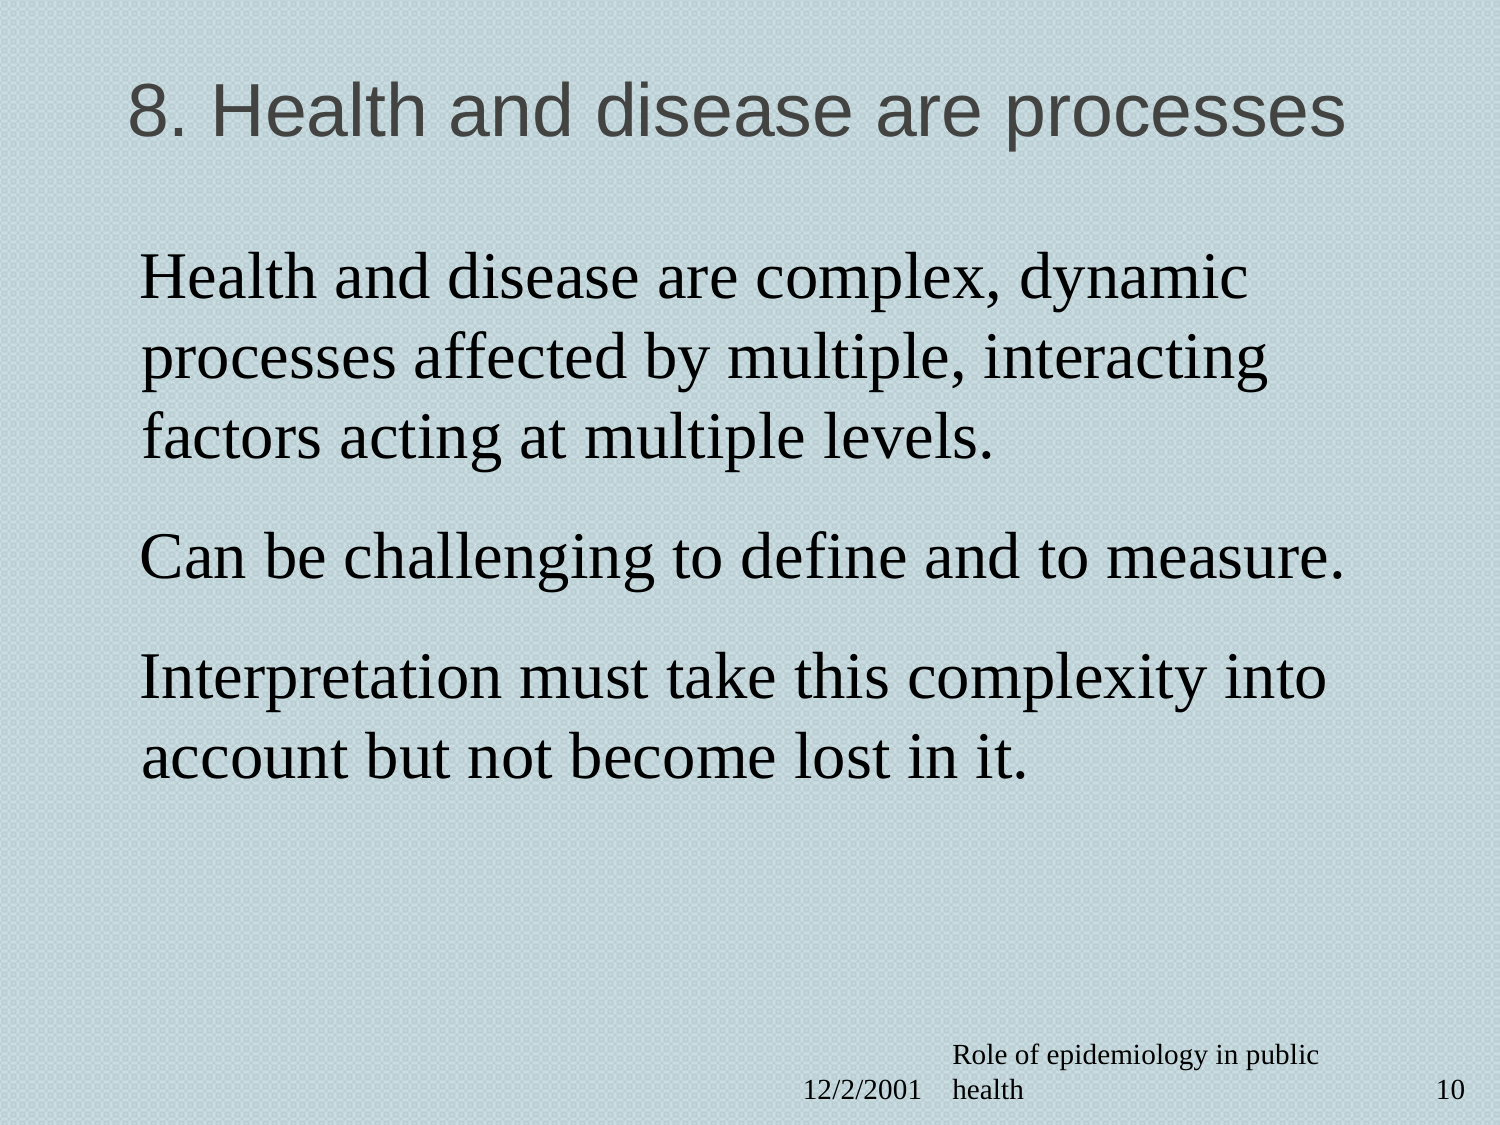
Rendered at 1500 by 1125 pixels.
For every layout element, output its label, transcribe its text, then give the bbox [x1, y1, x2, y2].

footer Role of epidemiology in public health [937, 1034, 1413, 1113]
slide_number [587, 1034, 937, 1113]
title 8. Health and disease are processes [112, 12, 1388, 200]
slide_number 10 [1413, 1034, 1488, 1113]
list Health and disease are complex, dynamic processes affected by multiple, interacting factors acting at multiple levels. Can be challenging to define and to measure. Interpretation must take this complexity into account but not become lost in it. [125, 224, 1413, 900]
